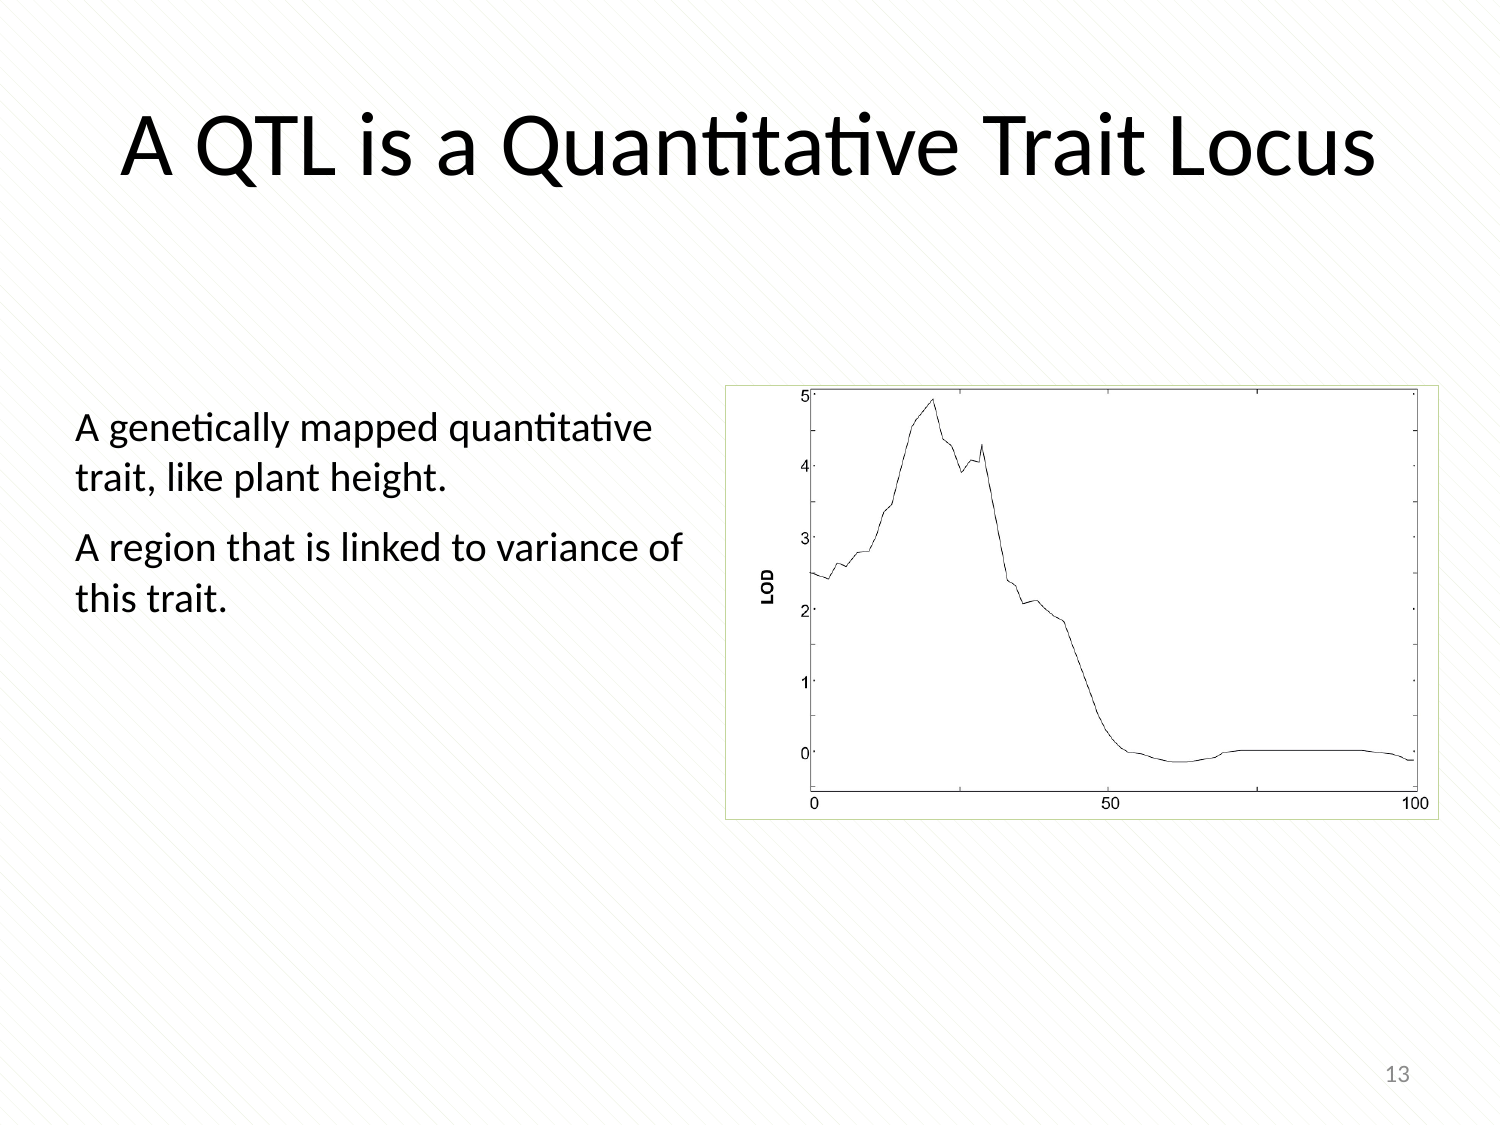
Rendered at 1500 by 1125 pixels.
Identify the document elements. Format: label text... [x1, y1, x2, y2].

slide_number 13 [1074, 1042, 1425, 1103]
title A QTL is a Quantitative Trait Locus [75, 45, 1425, 233]
picture [724, 385, 1439, 820]
list A genetically mapped quantitative trait, like plant height. A region that is linked to variance of this trait. [60, 391, 756, 835]
